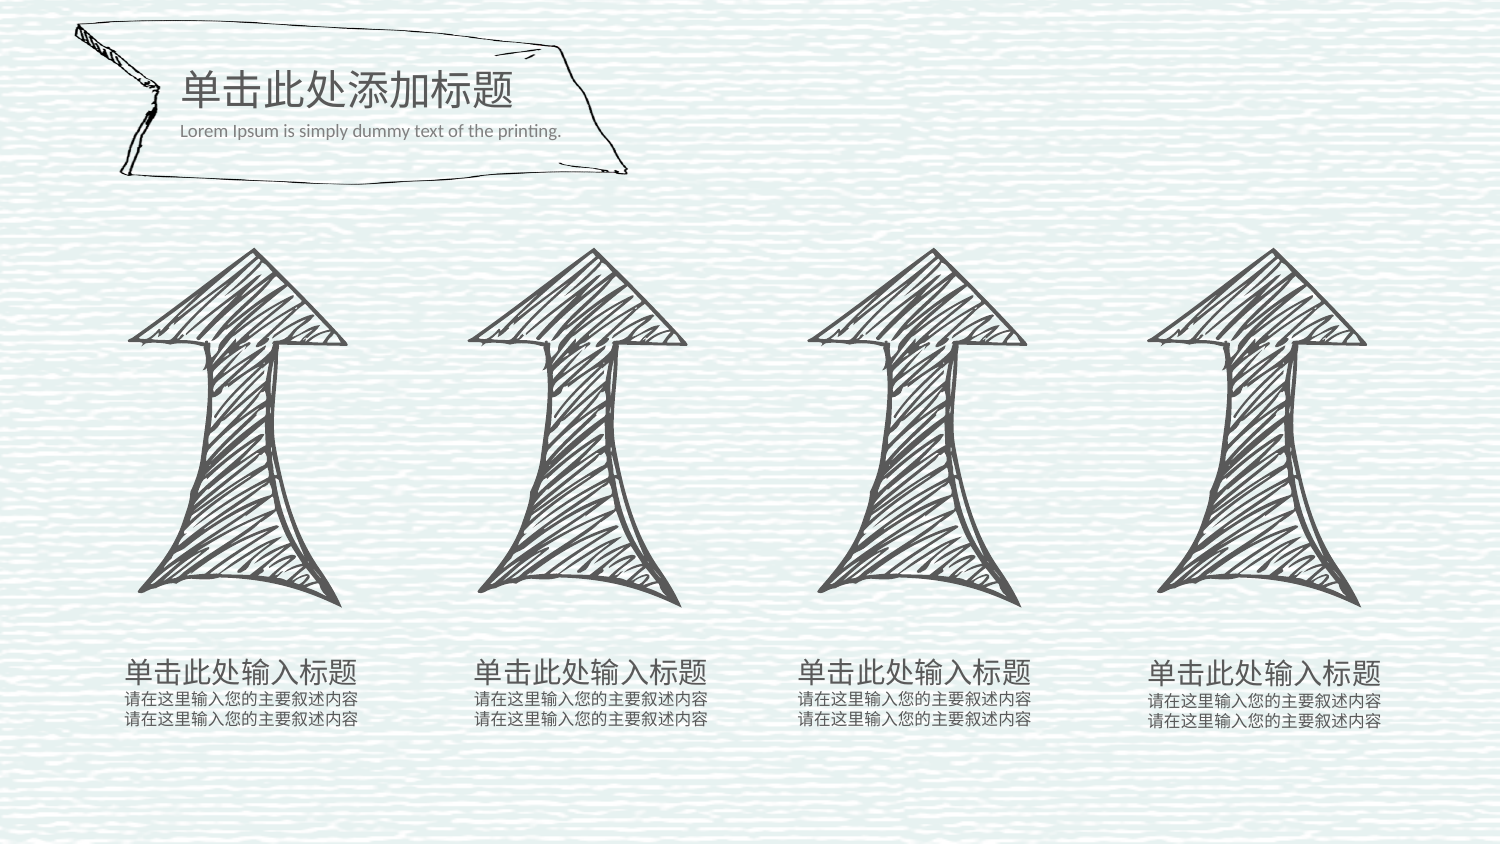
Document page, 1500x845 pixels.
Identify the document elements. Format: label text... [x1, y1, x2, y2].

text_box [807, 247, 1028, 608]
text_box 单击此处输入标题 请在这里输入您的主要叙述内容 请在这里输入您的主要叙述内容 [112, 648, 371, 785]
text_box 单击此处输入标题 请在这里输入您的主要叙述内容 请在这里输入您的主要叙述内容 [786, 648, 1044, 785]
text_box 单击此处输入标题 请在这里输入您的主要叙述内容 请在这里输入您的主要叙述内容 [462, 648, 720, 785]
text_box [467, 247, 688, 608]
text_box [1147, 247, 1368, 608]
text_box [127, 247, 348, 608]
text_box 单击此处输入标题 请在这里输入您的主要叙述内容 请在这里输入您的主要叙述内容 [1135, 650, 1394, 787]
picture [49, 0, 651, 254]
